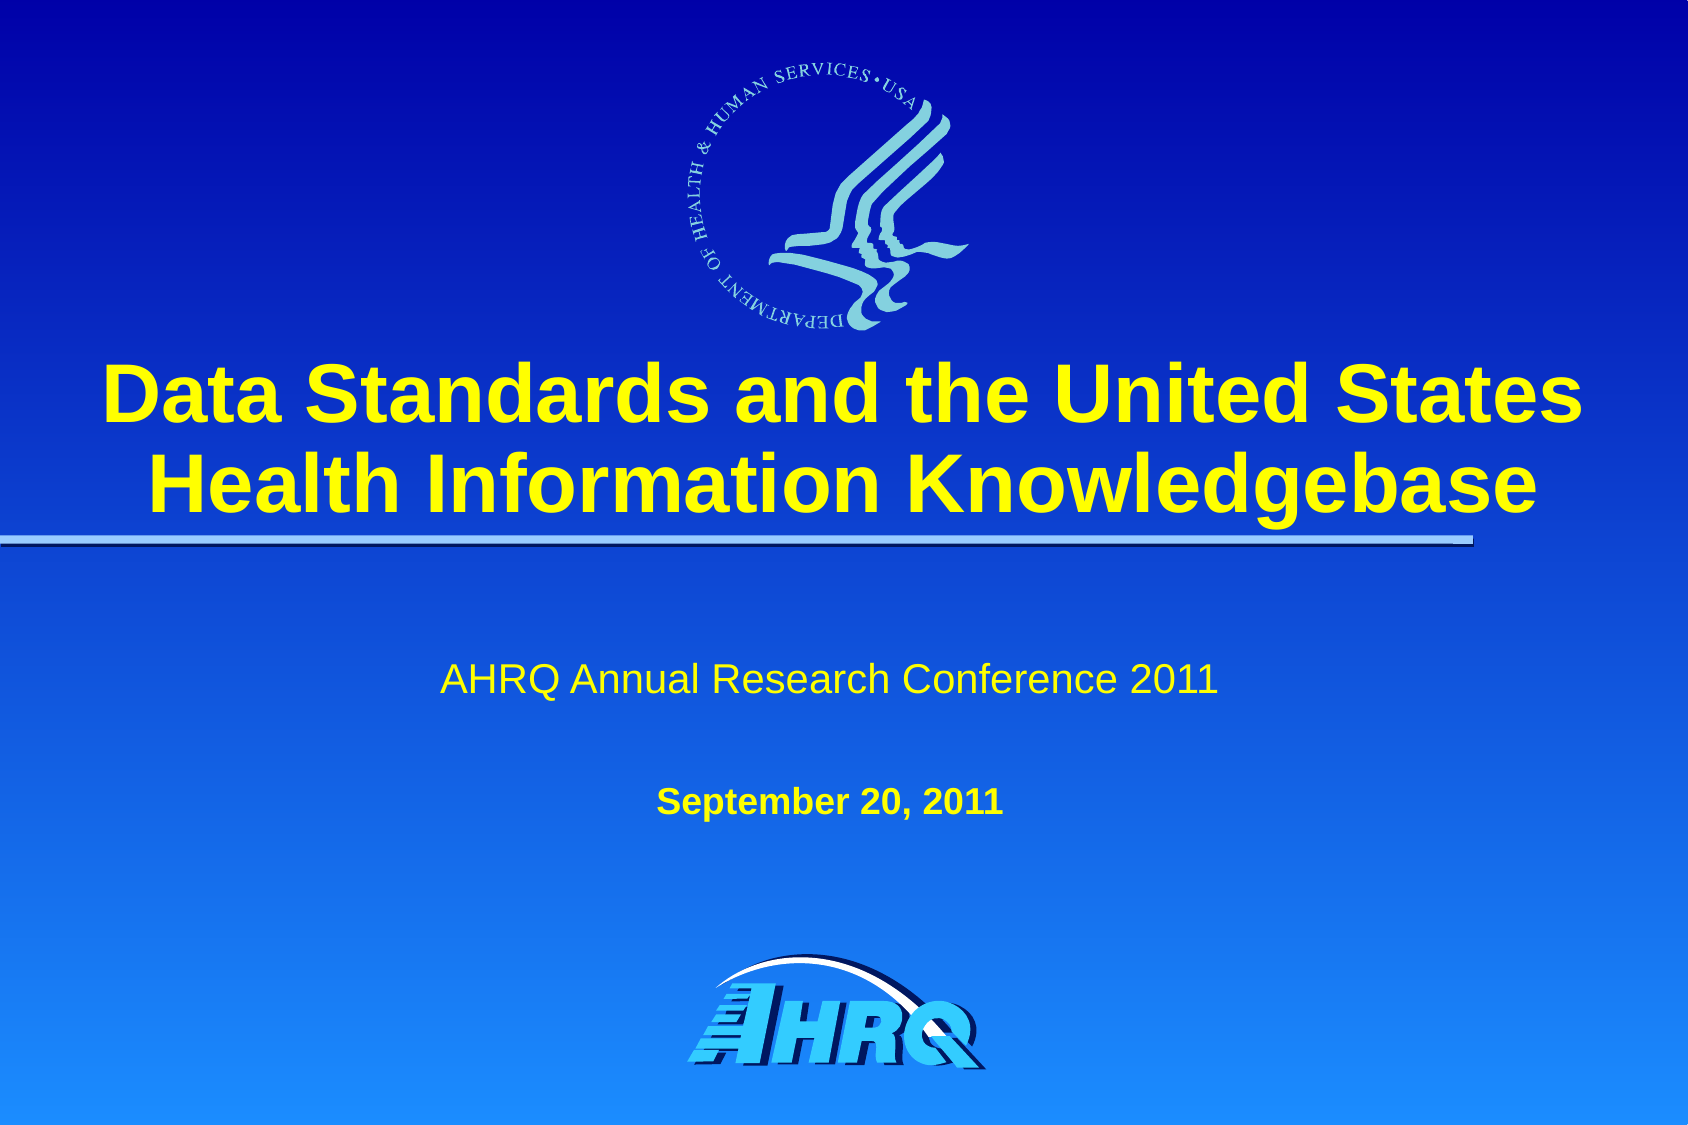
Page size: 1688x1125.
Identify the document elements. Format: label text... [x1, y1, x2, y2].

title Data Standards and the United States Health Information Knowledgebase [0, 311, 1688, 538]
subtitle AHRQ Annual Research Conference 2011 September 20, 2011 [73, 546, 1587, 948]
